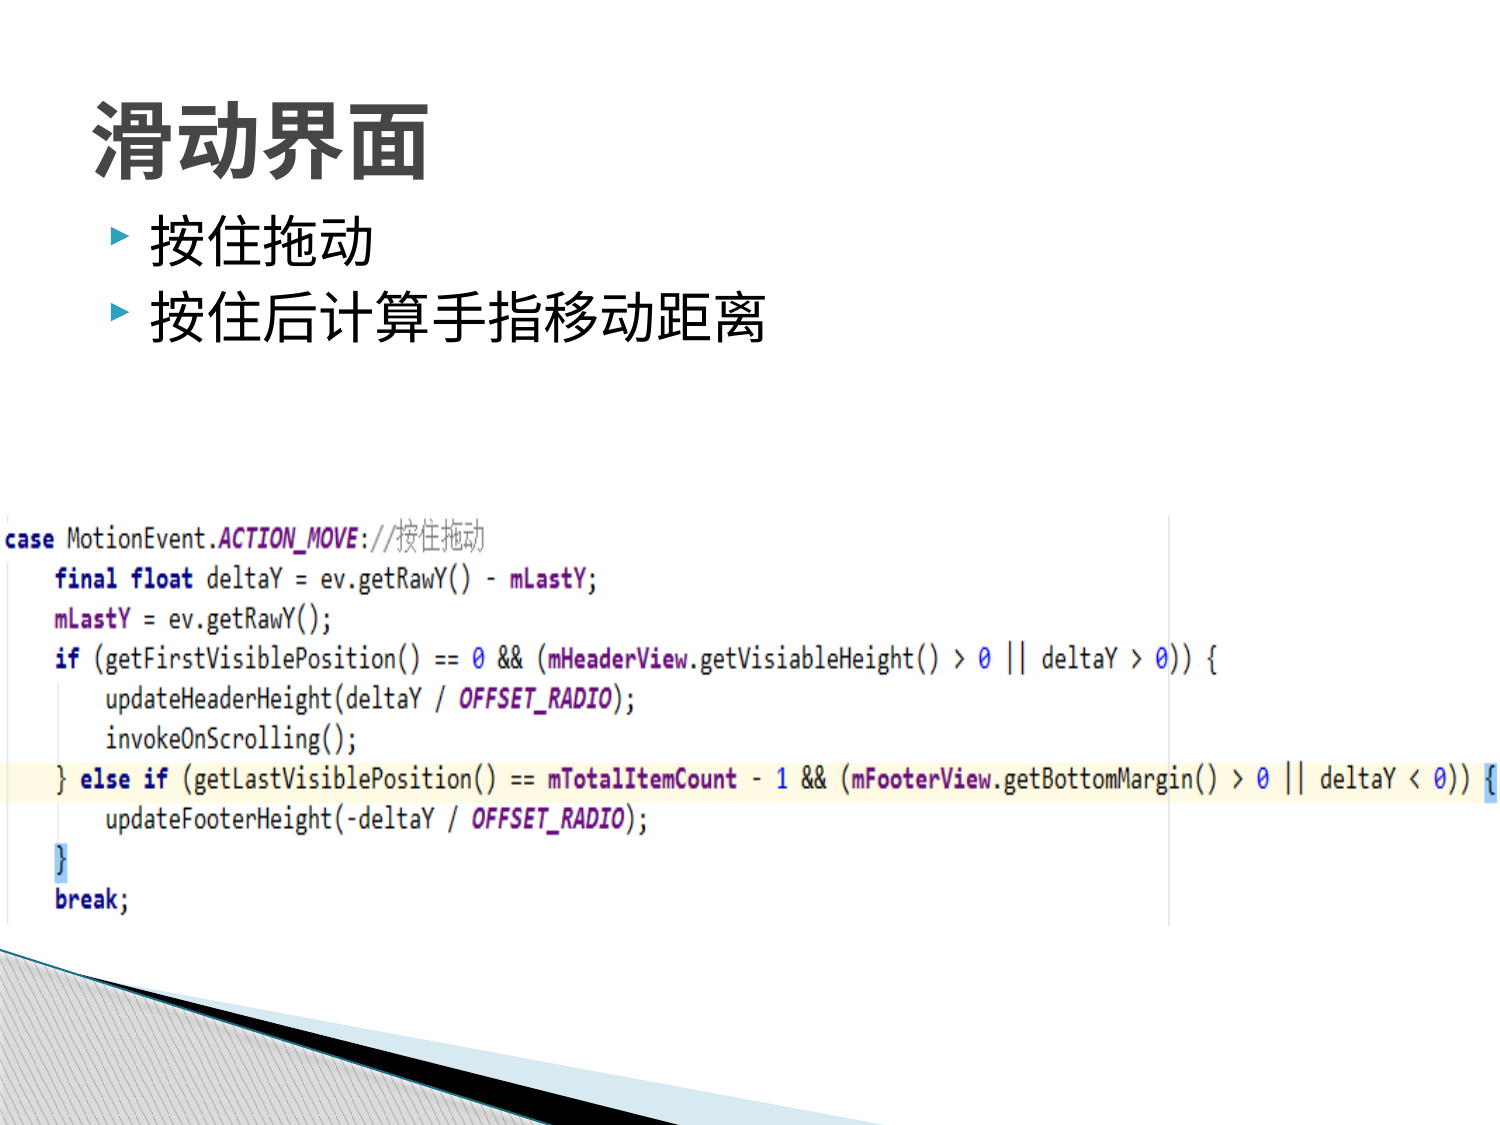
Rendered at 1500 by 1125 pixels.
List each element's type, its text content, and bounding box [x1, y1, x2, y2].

list 按住拖动 按住后计算手指移动距离 [75, 233, 1425, 515]
title 滑动界面 [75, 45, 1425, 233]
list 按住拖动 按住后计算手指移动距离 [75, 938, 1425, 986]
picture [0, 515, 1500, 926]
